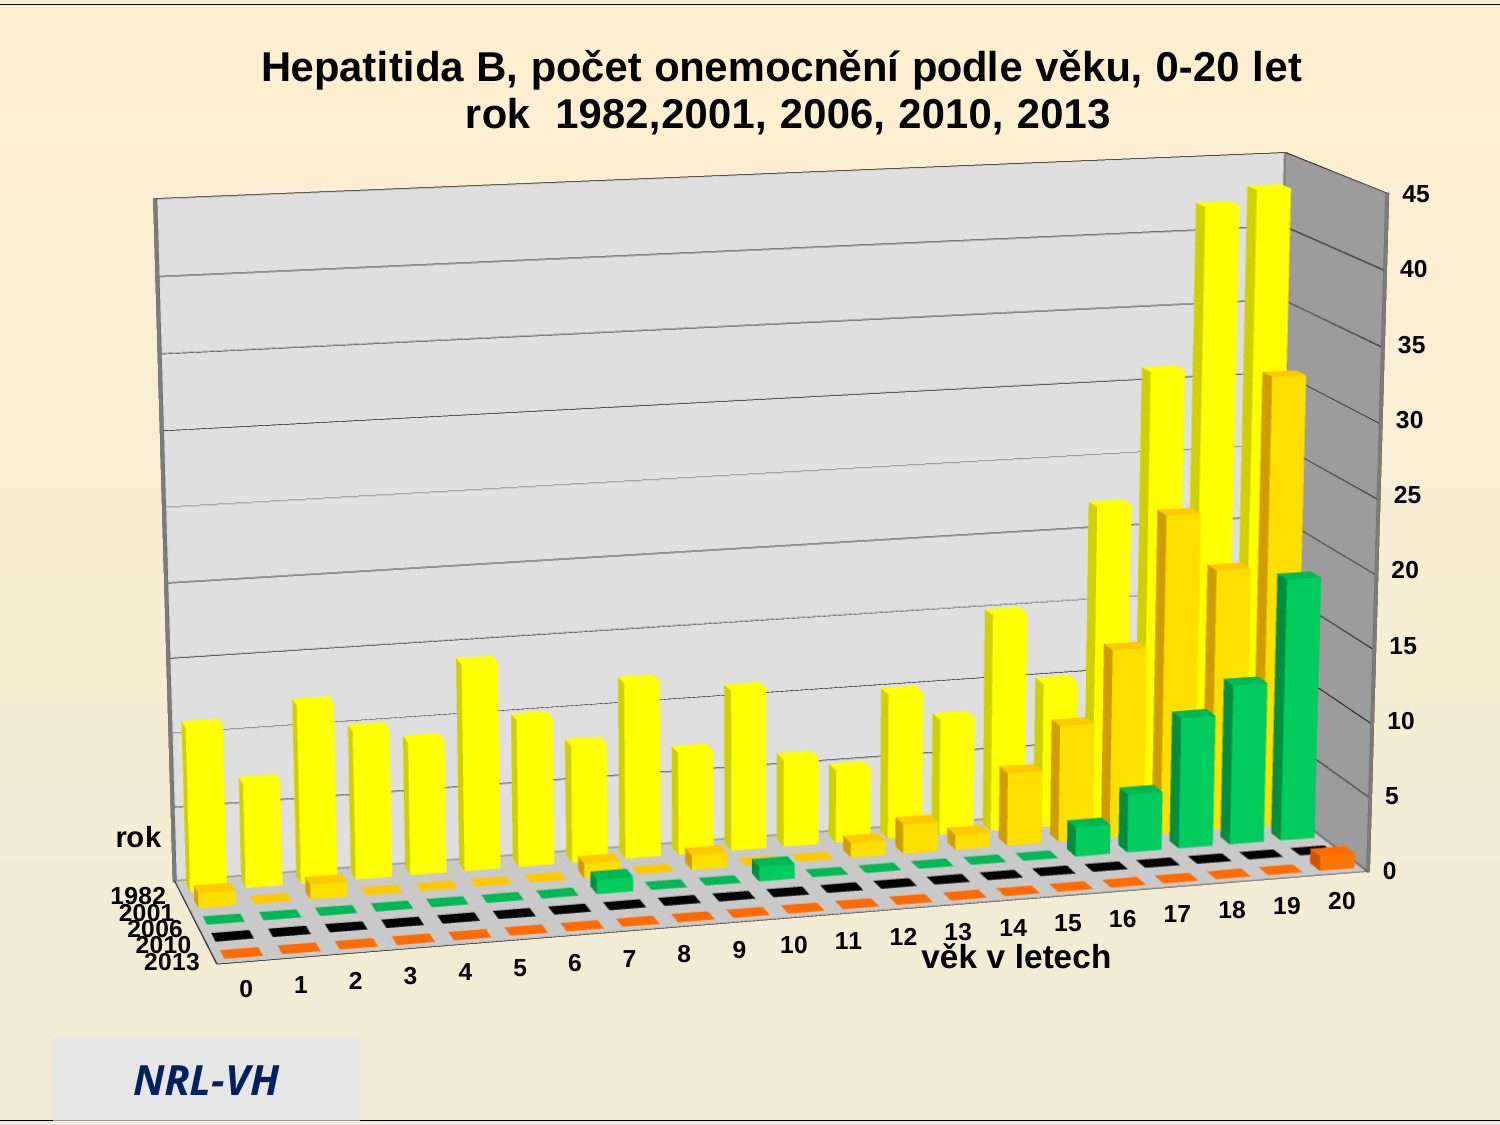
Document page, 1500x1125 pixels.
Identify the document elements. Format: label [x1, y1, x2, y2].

chart [0, 3, 1500, 1122]
